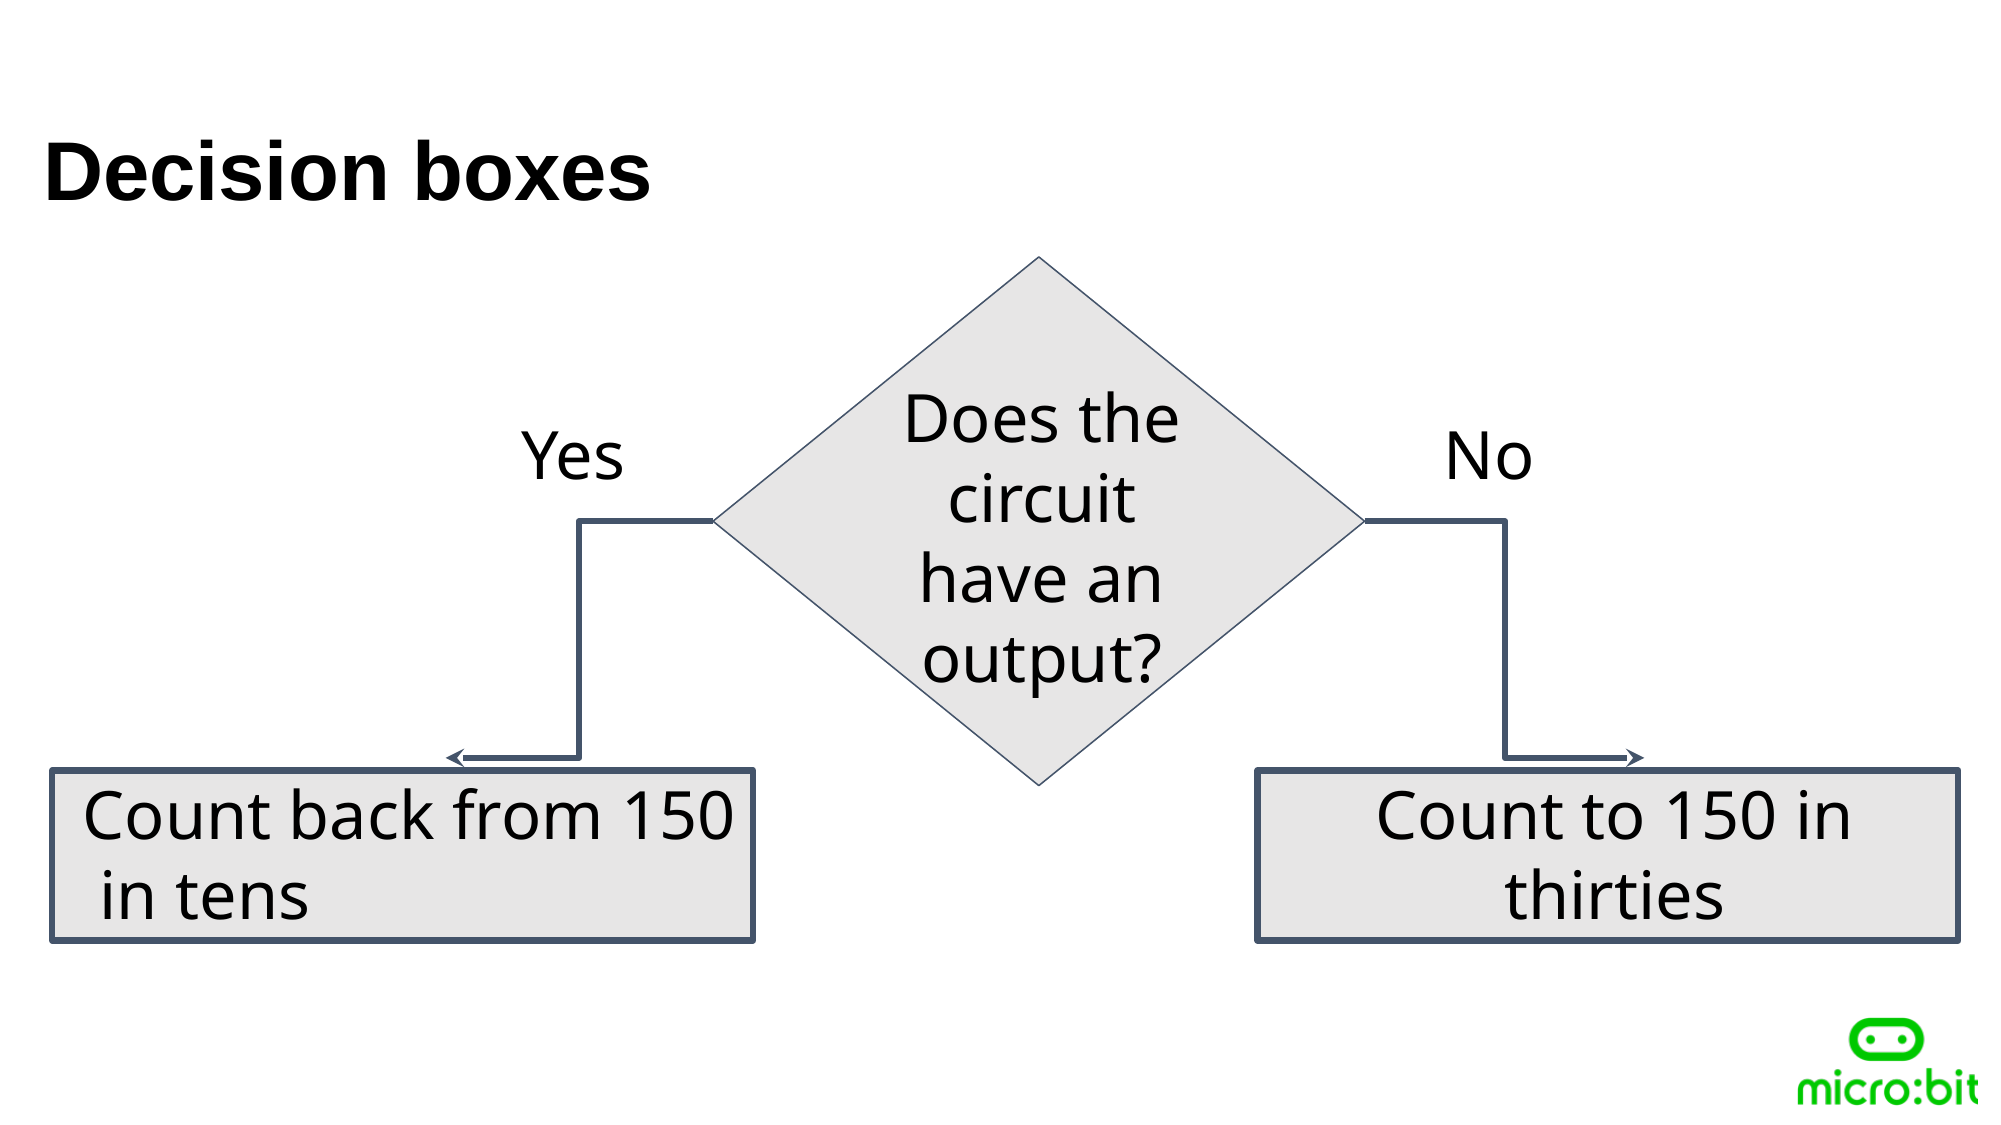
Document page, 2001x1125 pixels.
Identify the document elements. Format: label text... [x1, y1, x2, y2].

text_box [445, 520, 714, 759]
picture [1797, 1017, 1978, 1106]
text_box [911, 256, 1166, 360]
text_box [1364, 520, 1645, 759]
text_box Does the circuit have an output? [885, 360, 1199, 589]
text_box Yes [506, 397, 650, 491]
text_box No [1428, 397, 1572, 491]
text_box Decision boxes [28, 23, 1780, 847]
text_box [714, 381, 1364, 786]
text_box [52, 770, 754, 941]
text_box [1257, 770, 1959, 941]
text_box Count back from 150 in tens [67, 757, 754, 851]
text_box Count to 150 in thirties [1289, 757, 1941, 851]
